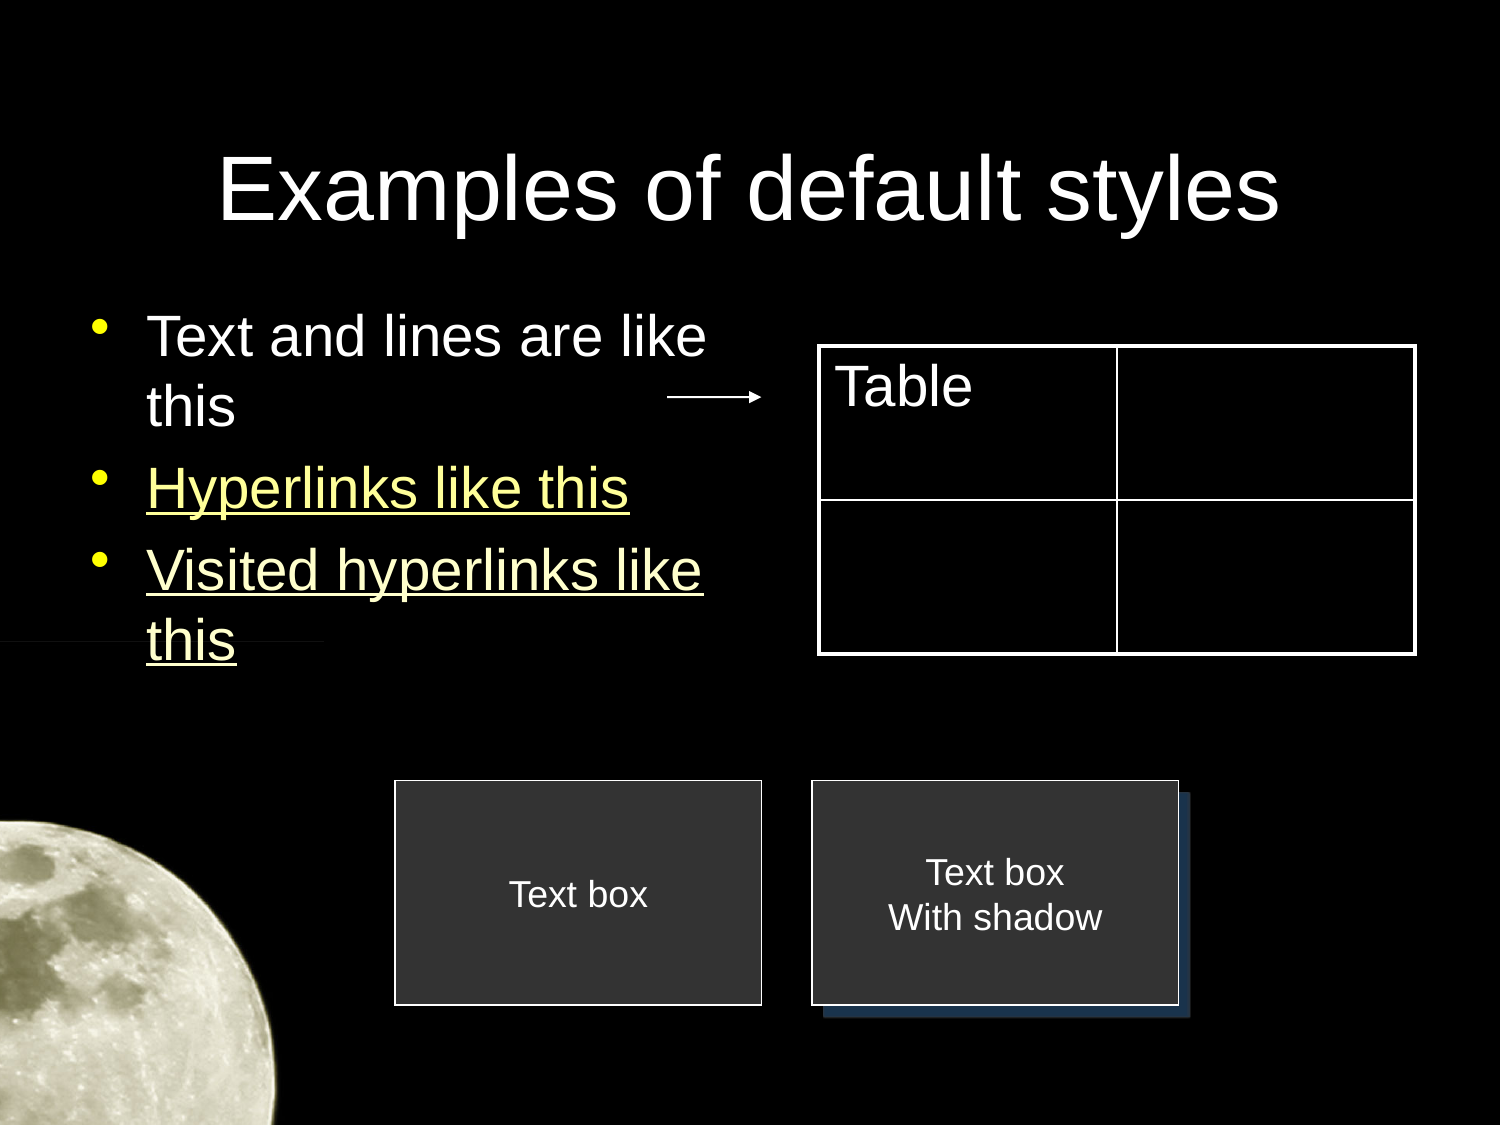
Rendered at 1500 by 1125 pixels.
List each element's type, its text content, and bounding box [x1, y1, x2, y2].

text_box Text box With shadow [812, 780, 1179, 1005]
table_cell [1118, 501, 1413, 652]
table_header [1118, 348, 1413, 499]
text_box Text box [395, 780, 762, 1005]
table_header Table [821, 348, 1116, 499]
list Text and lines are like this Hyperlinks like this Visited hyperlinks like this [75, 290, 738, 1005]
picture [0, 641, 324, 1125]
text_box [667, 390, 762, 404]
title Examples of default styles [75, 90, 1425, 278]
table_cell [821, 501, 1116, 652]
